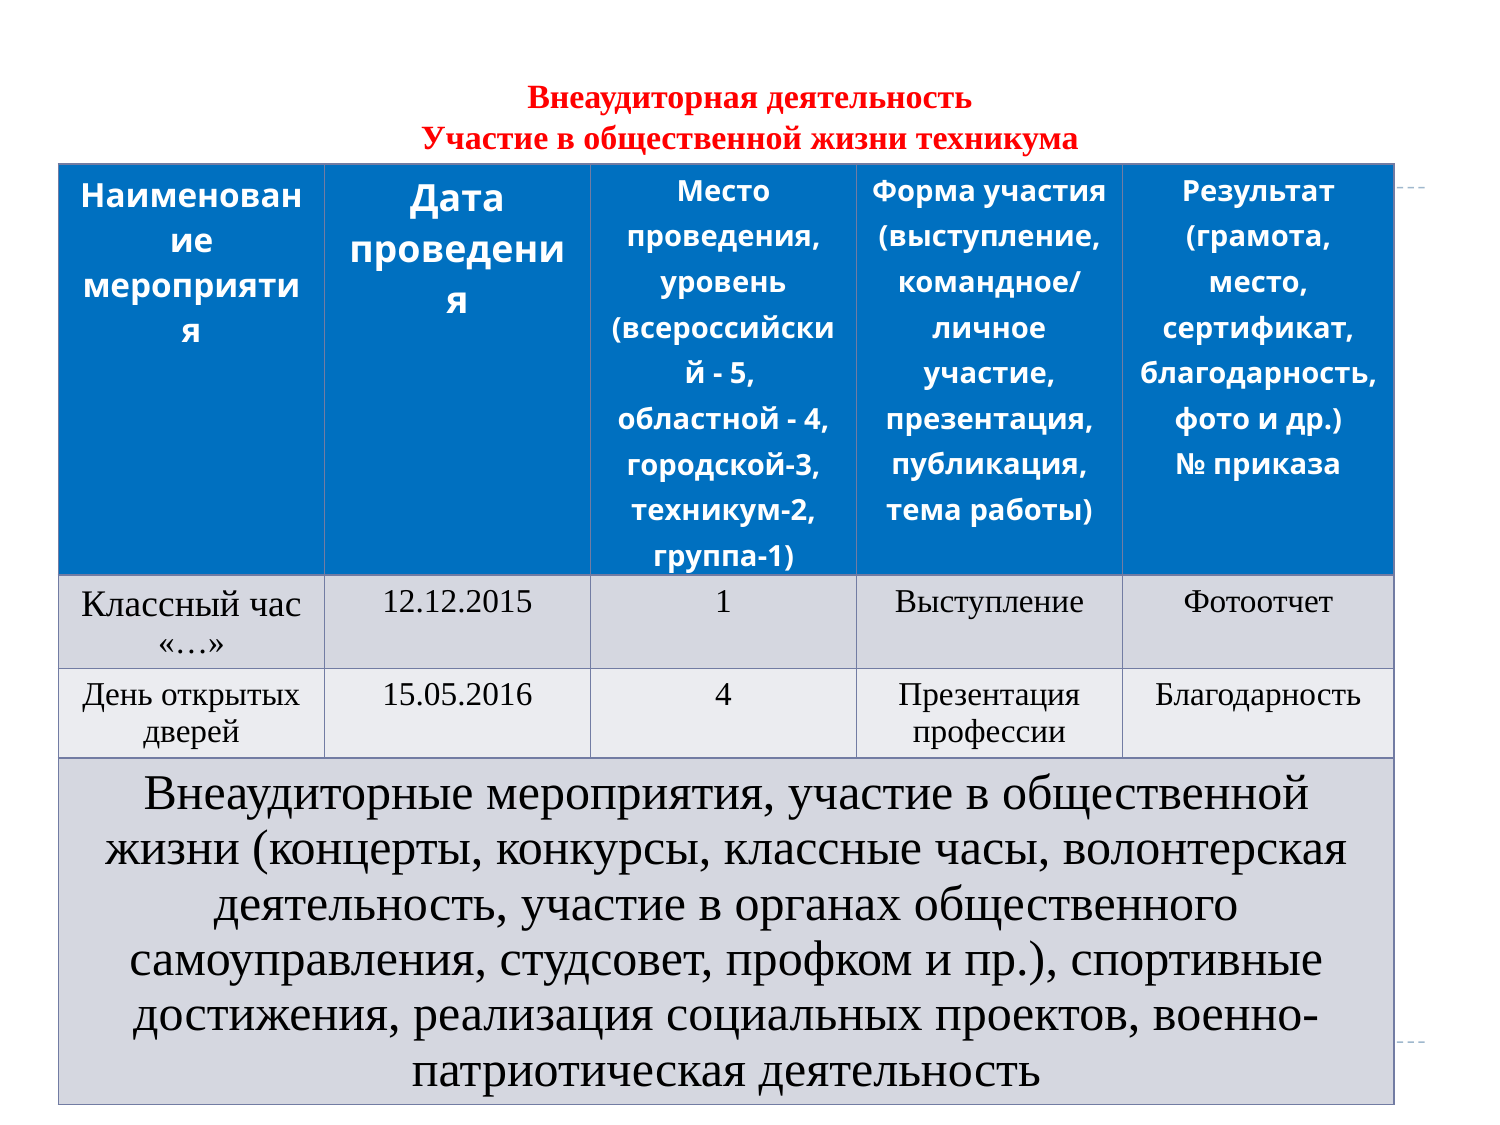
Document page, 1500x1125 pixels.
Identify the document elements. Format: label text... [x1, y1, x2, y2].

table_header Наименование мероприятия [59, 165, 324, 574]
table_cell 4 [591, 669, 856, 757]
table_cell 15.05.2016 [325, 669, 590, 757]
table_cell Классный час «…» [59, 576, 324, 668]
table_cell 12.12.2015 [325, 576, 590, 668]
table_cell Выступление [857, 576, 1122, 668]
table_cell 1 [591, 576, 856, 668]
table_header Место проведения, уровень (всероссийский - 5, областной - 4, городской-3, техникум-2, группа-1) [591, 165, 856, 574]
title Внеаудиторная деятельность Участие в общественной жизни техникума [75, 24, 1425, 164]
table_cell Благодарность [1123, 669, 1393, 757]
table_cell Внеаудиторные мероприятия, участие в общественной жизни (концерты, конкурсы, классные часы, волонтерская деятельность, участие в органах общественного самоуправления, студсовет, профком и пр.), спортивные достижения, реализация социальных проектов, военно-патриотическая деятельность [59, 759, 1393, 1104]
table_cell Фотоотчет [1123, 576, 1393, 668]
table_header Форма участия (выступление, командное/ личное участие, презентация, публикация, тема работы) [857, 165, 1122, 574]
table_cell День открытых дверей [59, 669, 324, 757]
table_header Дата проведения [325, 165, 590, 574]
table_header Результат (грамота, место, сертификат, благодарность, фото и др.) № приказа [1123, 165, 1393, 574]
table_cell Презентация профессии [857, 669, 1122, 757]
